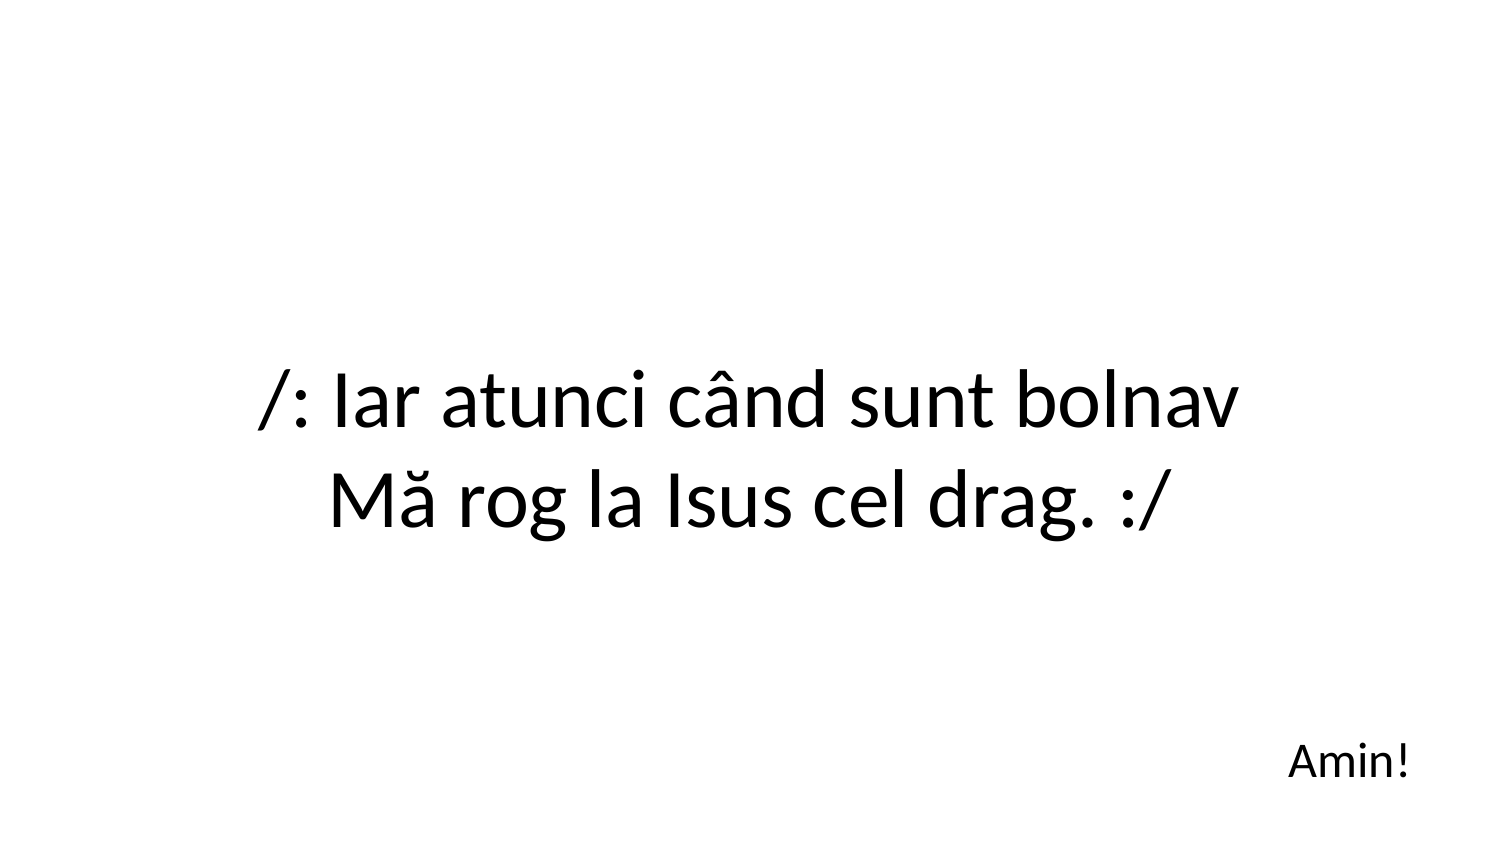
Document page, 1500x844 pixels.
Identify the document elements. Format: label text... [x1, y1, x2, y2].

text_box /: Iar atunci când sunt bolnav Mă rog la Isus cel drag. :/ [243, 292, 1257, 552]
text_box Amin! [1273, 674, 1427, 795]
